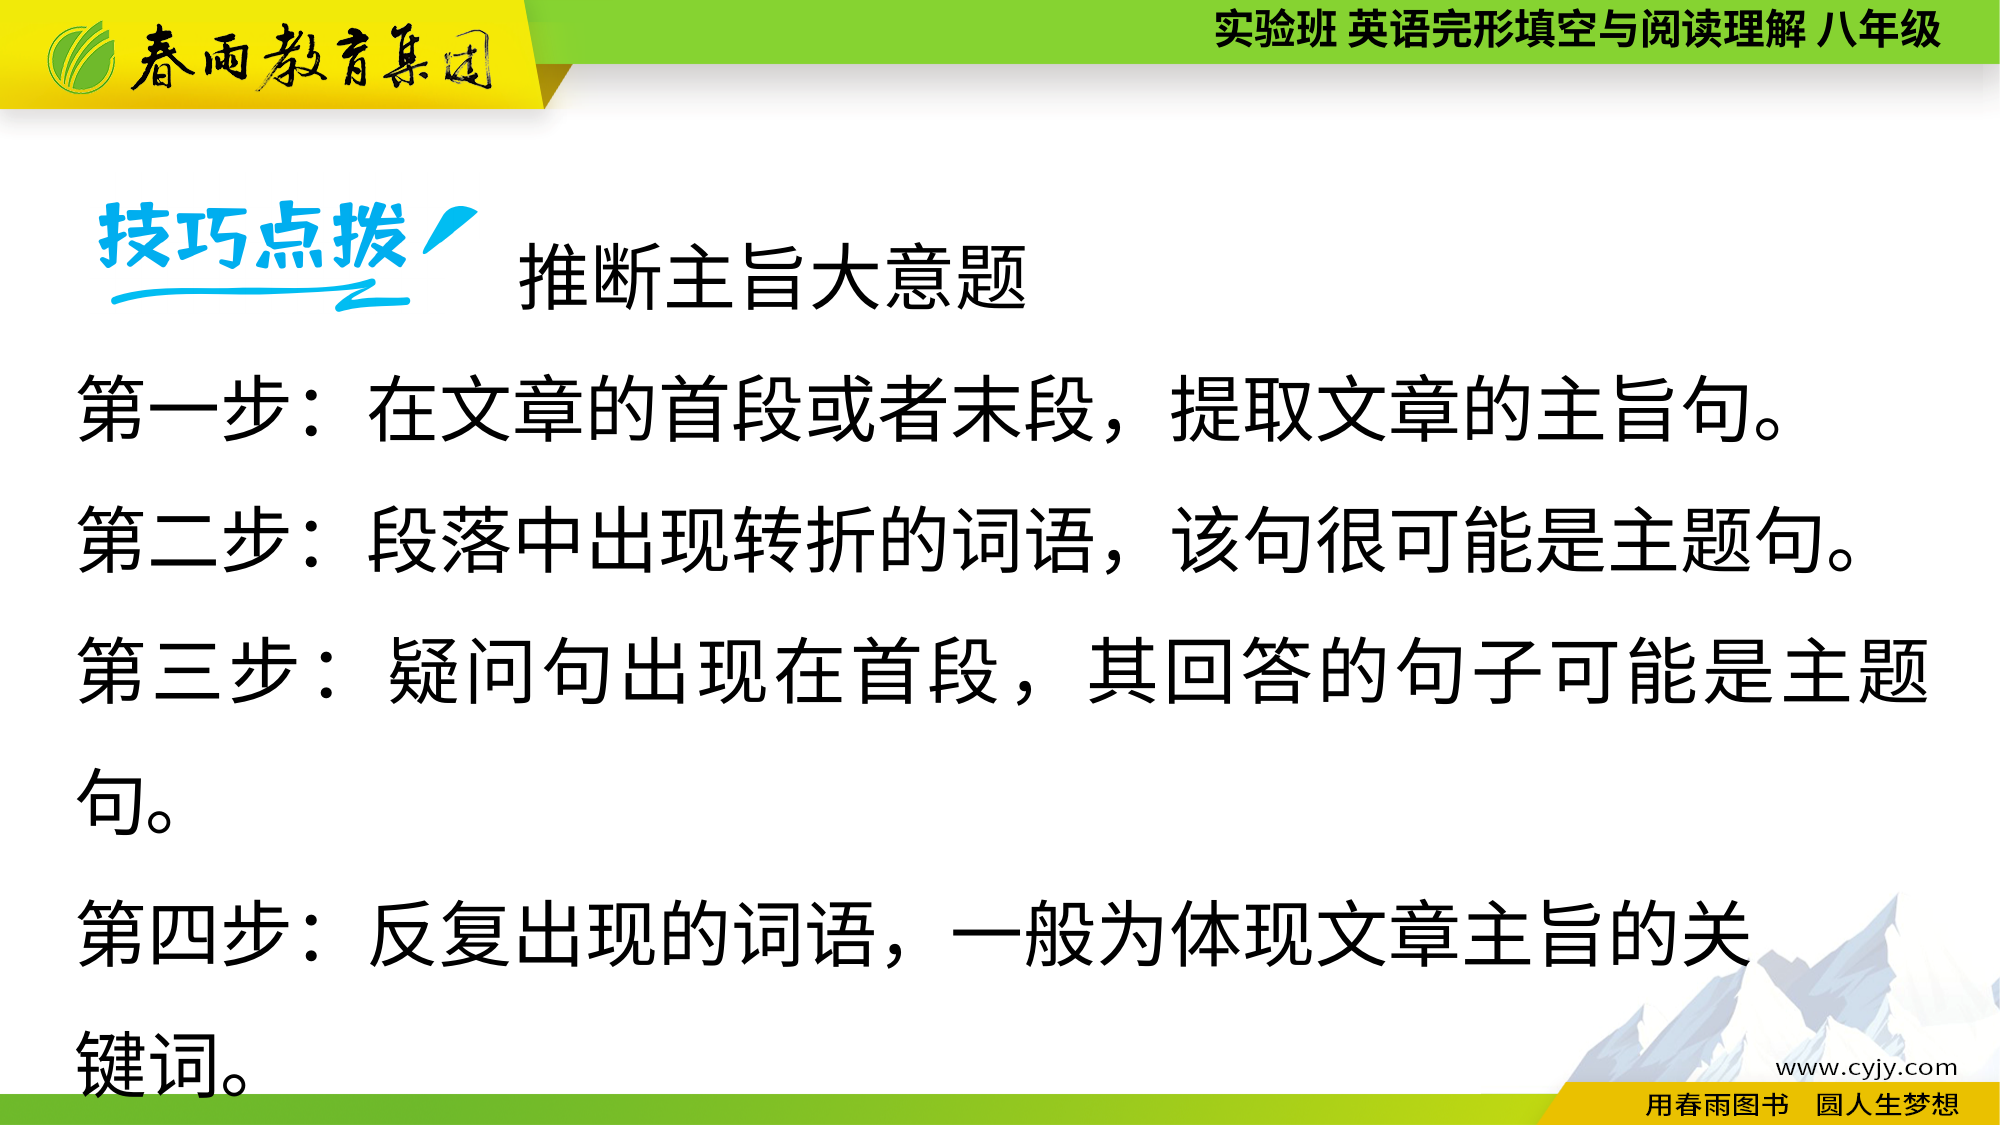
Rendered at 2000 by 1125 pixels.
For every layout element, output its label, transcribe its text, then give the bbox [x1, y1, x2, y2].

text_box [90, 172, 663, 339]
list 推断主旨大意题 第一步：在文章的首段或者末段，提取文章的主旨句。 第二步：段落中出现转折的词语，该句很可能是主题句。 第三步：疑问句出现在首段，其回答的句子可能是主题句。 第四步：反复出现的词语，一般为体现文章主旨的关 键词。 [59, 180, 1944, 991]
picture [0, 0, 2000, 1125]
